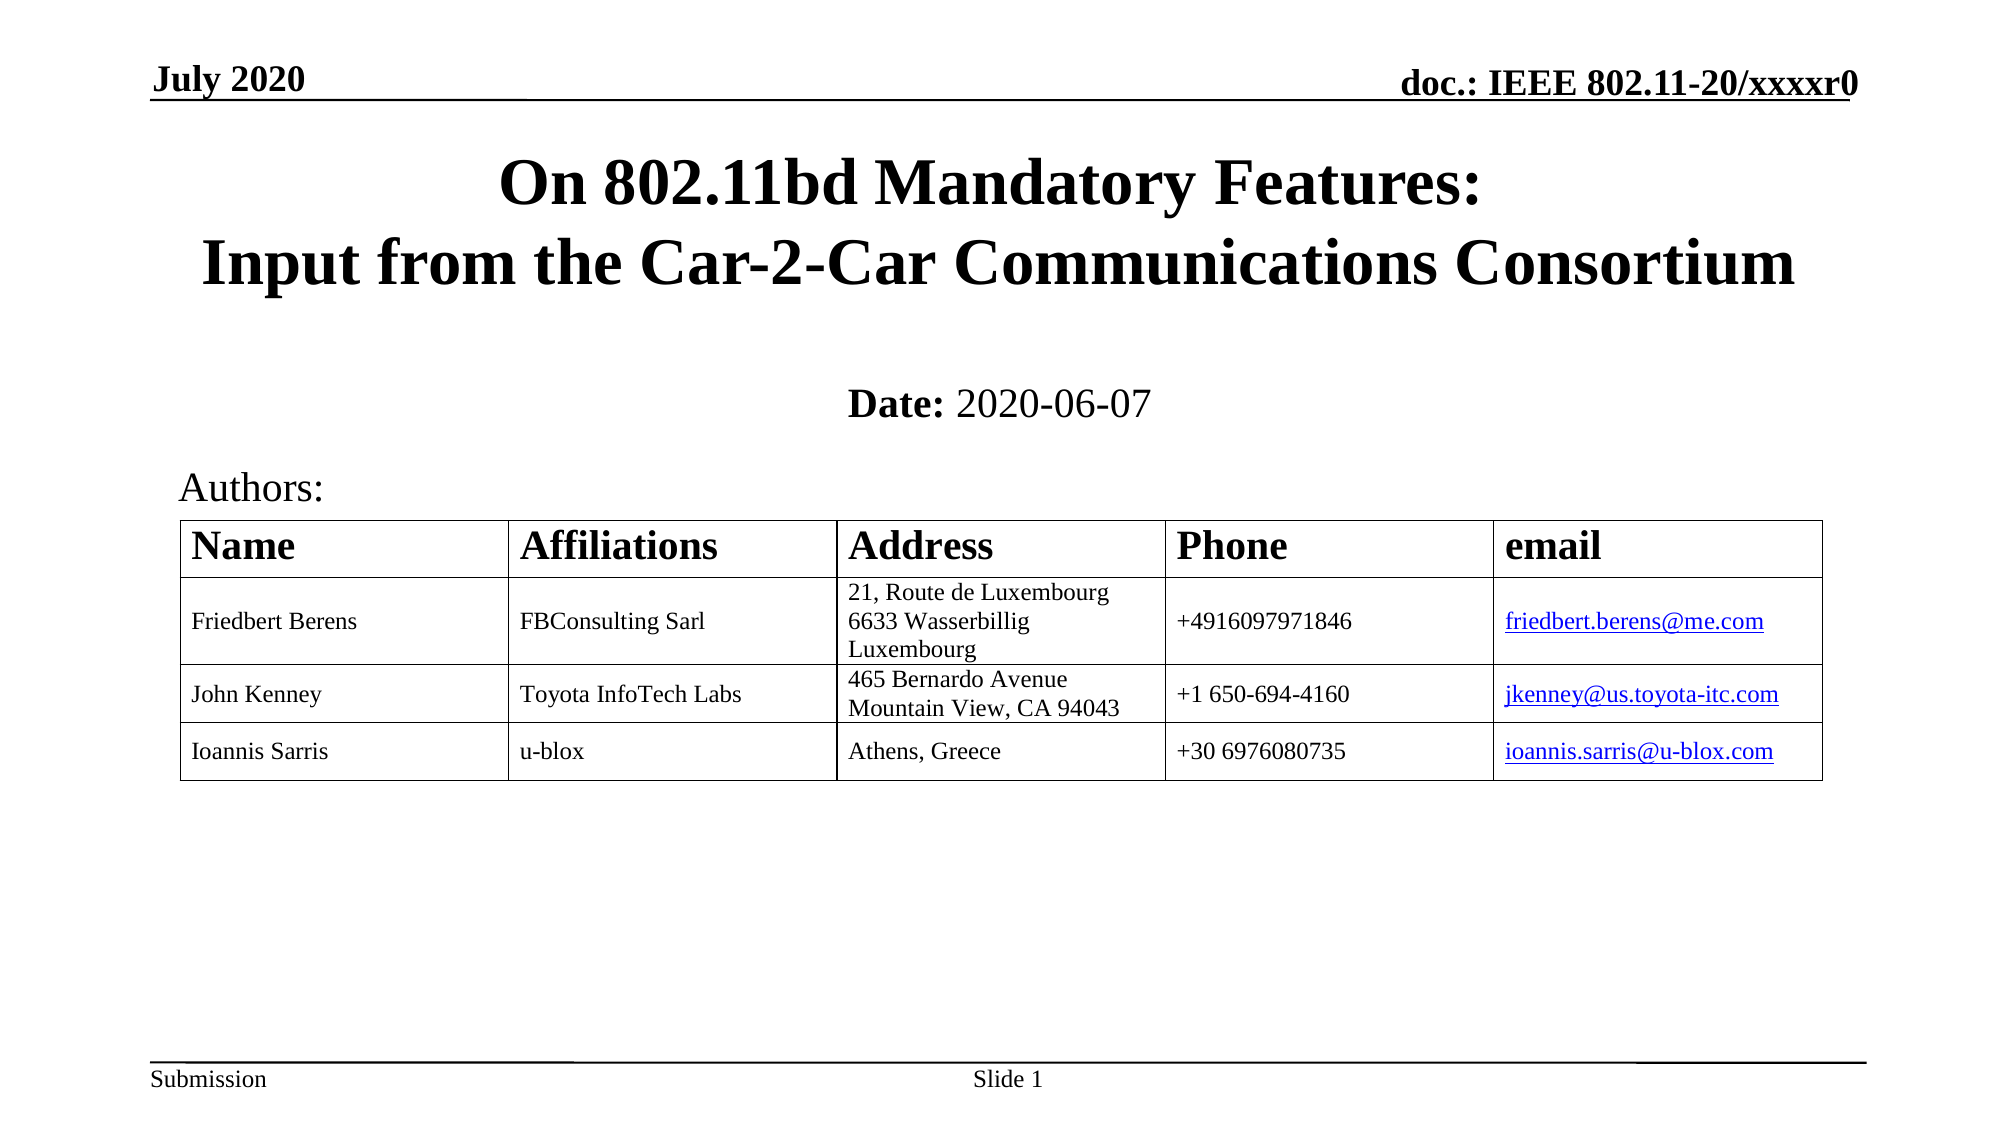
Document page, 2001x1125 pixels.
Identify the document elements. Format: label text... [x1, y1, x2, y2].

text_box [164, 519, 1911, 953]
text_box Authors: [162, 451, 401, 515]
title On 802.11bd Mandatory Features: Input from the Car-2-Car Communications Consortium [149, 96, 1851, 339]
slide_number Slide 1 [950, 1061, 1067, 1123]
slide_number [152, 54, 563, 100]
subtitle Date: 2020-06-07 [299, 368, 1701, 447]
